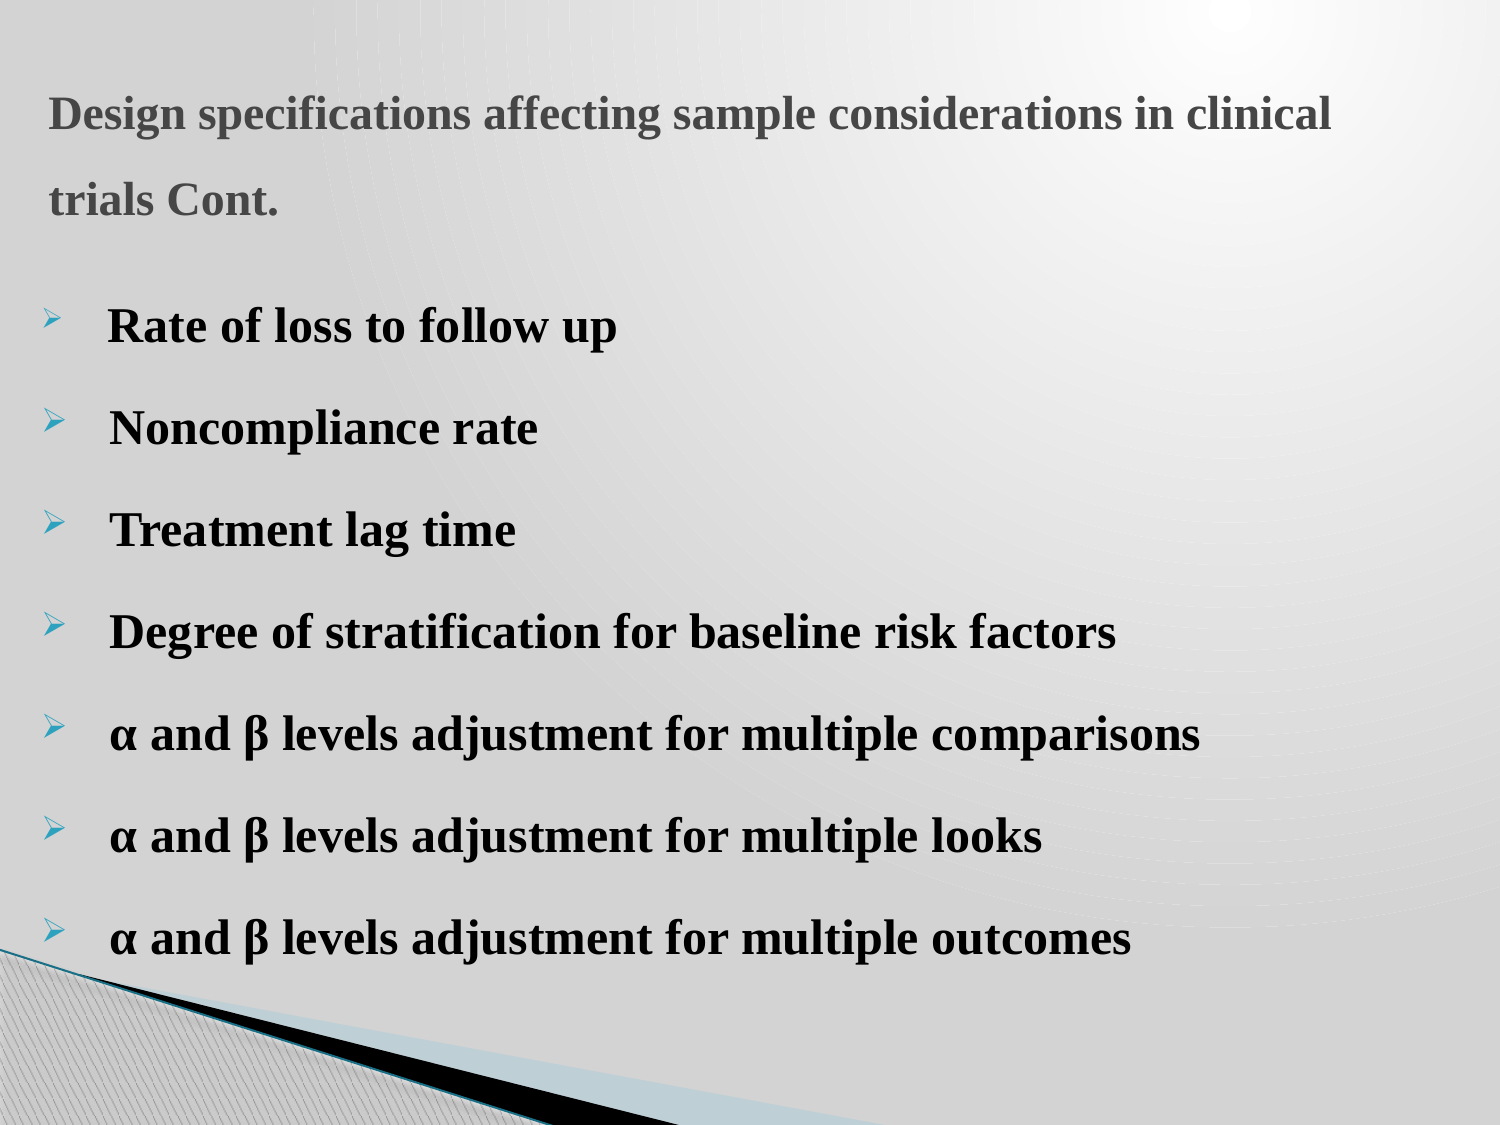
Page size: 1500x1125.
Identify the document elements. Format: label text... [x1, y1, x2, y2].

list Rate of loss to follow up Noncompliance rate Treatment lag time Degree of stratification for baseline risk factors α and β levels adjustment for multiple comparisons α and β levels adjustment for multiple looks α and β levels adjustment for multiple outcomes [26, 243, 1474, 986]
title Design specifications affecting sample considerations in clinical trials Cont. [33, 45, 1467, 233]
